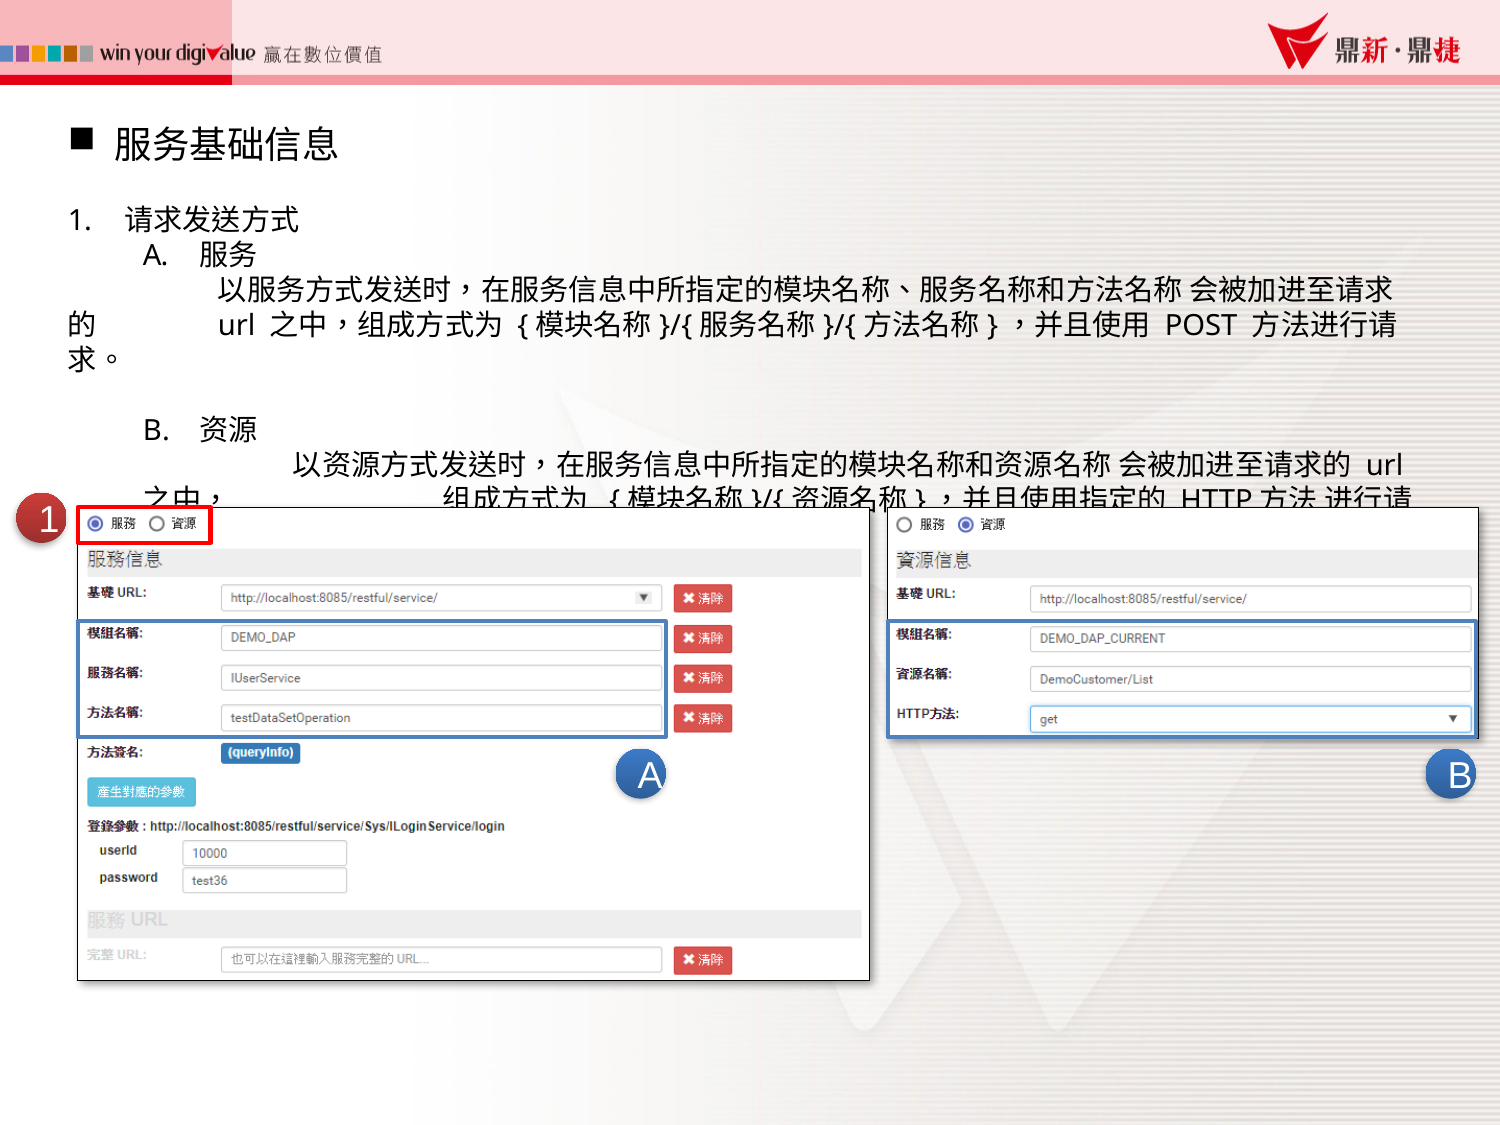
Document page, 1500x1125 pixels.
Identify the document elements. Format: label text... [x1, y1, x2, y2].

picture [0, 0, 1500, 1125]
text_box 服务基础信息 请求发送方式 服务 以服务方式发送时，在服务信息中所指定的模块名称、服务名称和方法名称 会被加进至请求的 url 之中，组成方式为 {模块名称}/{服务名称}/{方法名称}，并且使用 POST 方法进行请求。 资源 以资源方式发送时，在服务信息中所指定的模块名称和资源名称 会被加进至请求的 url 之中， 组成方式为 {模块名称}/{资源名称}，并且使用指定的 HTTP方法 进行请求。 [53, 113, 1437, 491]
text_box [16, 492, 1479, 981]
